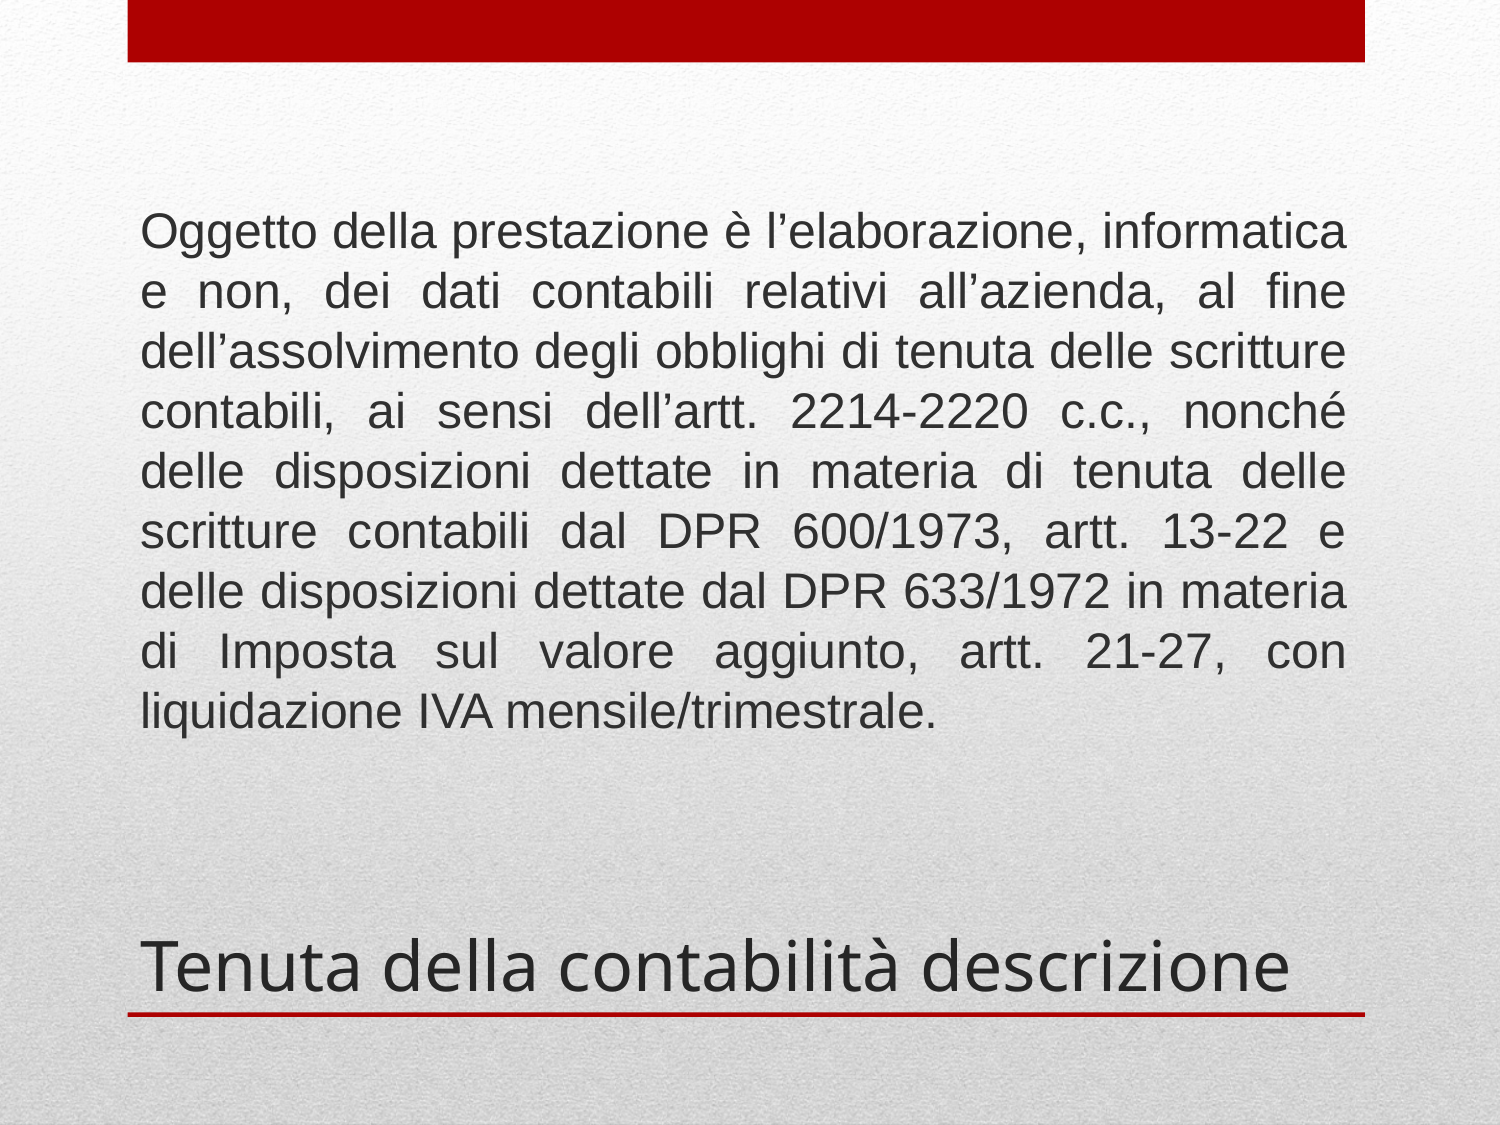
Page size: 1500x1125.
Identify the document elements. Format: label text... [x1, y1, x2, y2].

title Tenuta della contabilità descrizione [125, 843, 1348, 1013]
list Oggetto della prestazione è l’elaborazione, informatica e non, dei dati contabili relativi all’azienda, al fine dell’assolvimento degli obblighi di tenuta delle scritture contabili, ai sensi dell’artt. 2214-2220 c.c., nonché delle disposizioni dettate in materia di tenuta delle scritture contabili dal DPR 600/1973, artt. 13-22 e delle disposizioni dettate dal DPR 633/1972 in materia di Imposta sul valore aggiunto, artt. 21-27, con liquidazione IVA mensile/trimestrale. [125, 112, 1363, 825]
